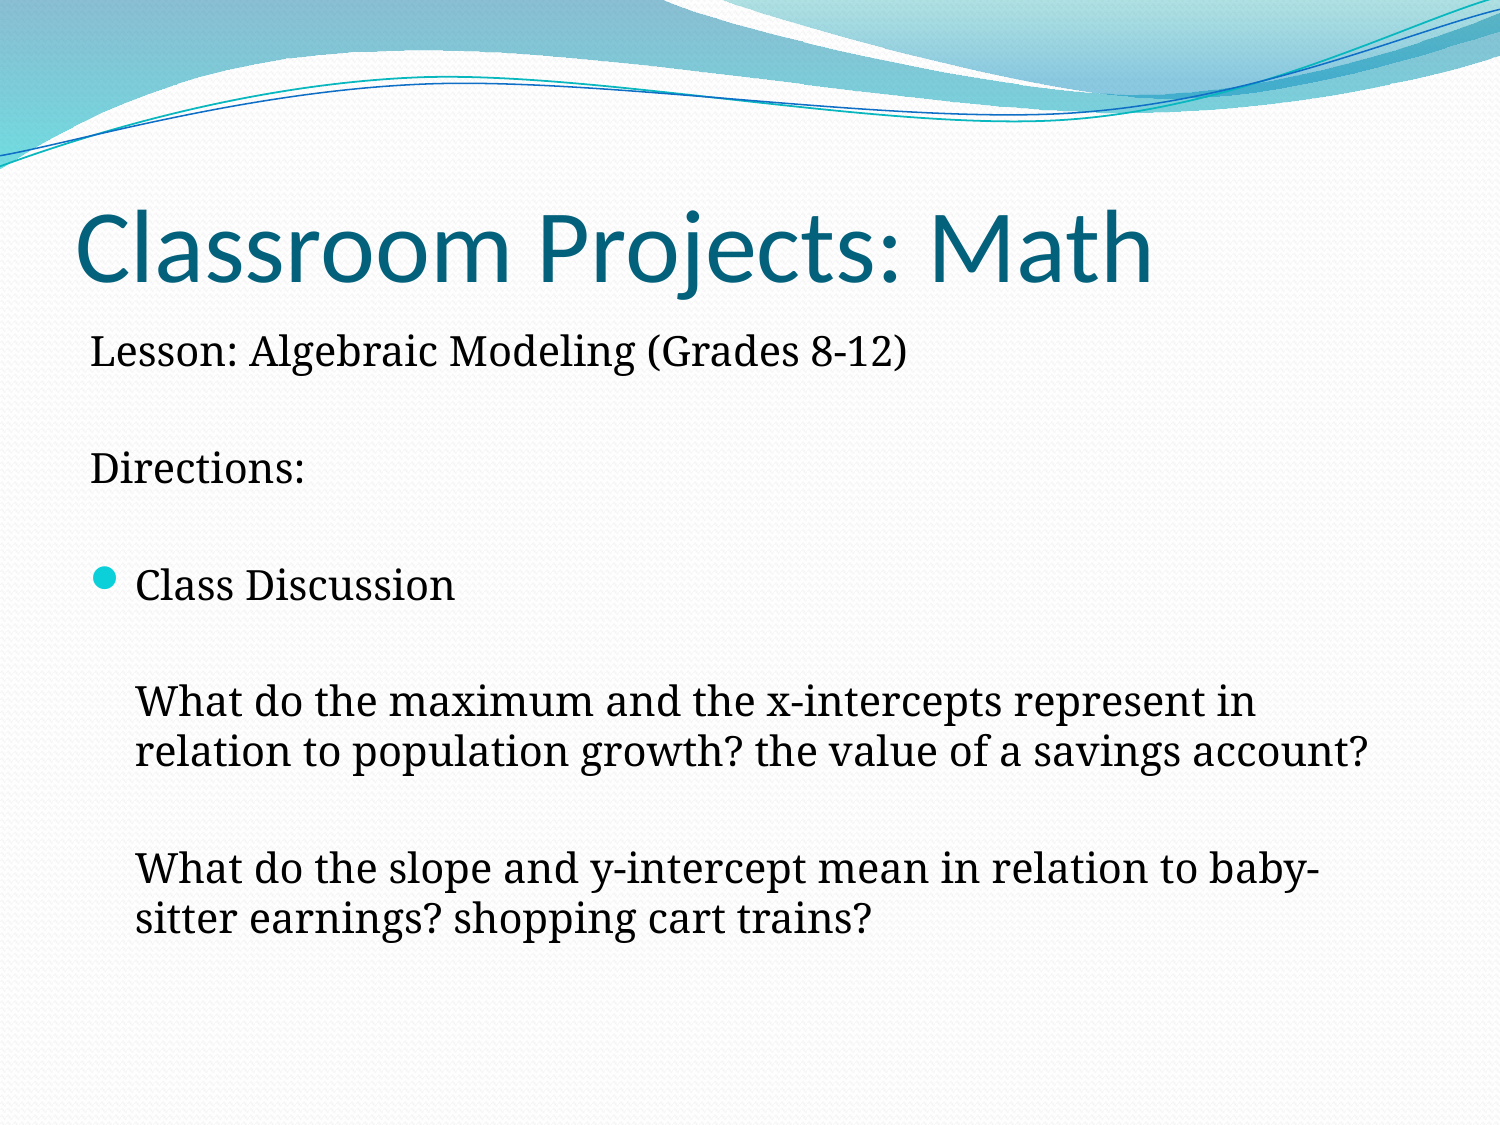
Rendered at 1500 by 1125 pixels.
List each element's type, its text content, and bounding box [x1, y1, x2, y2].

title Classroom Projects: Math [75, 115, 1425, 303]
list Lesson: Algebraic Modeling (Grades 8-12) Directions: Class Discussion What do the maximum and the x-intercepts represent in relation to population growth? the value of a savings account? What do the slope and y-intercept mean in relation to baby-sitter earnings? shopping cart trains? [75, 317, 1425, 1038]
